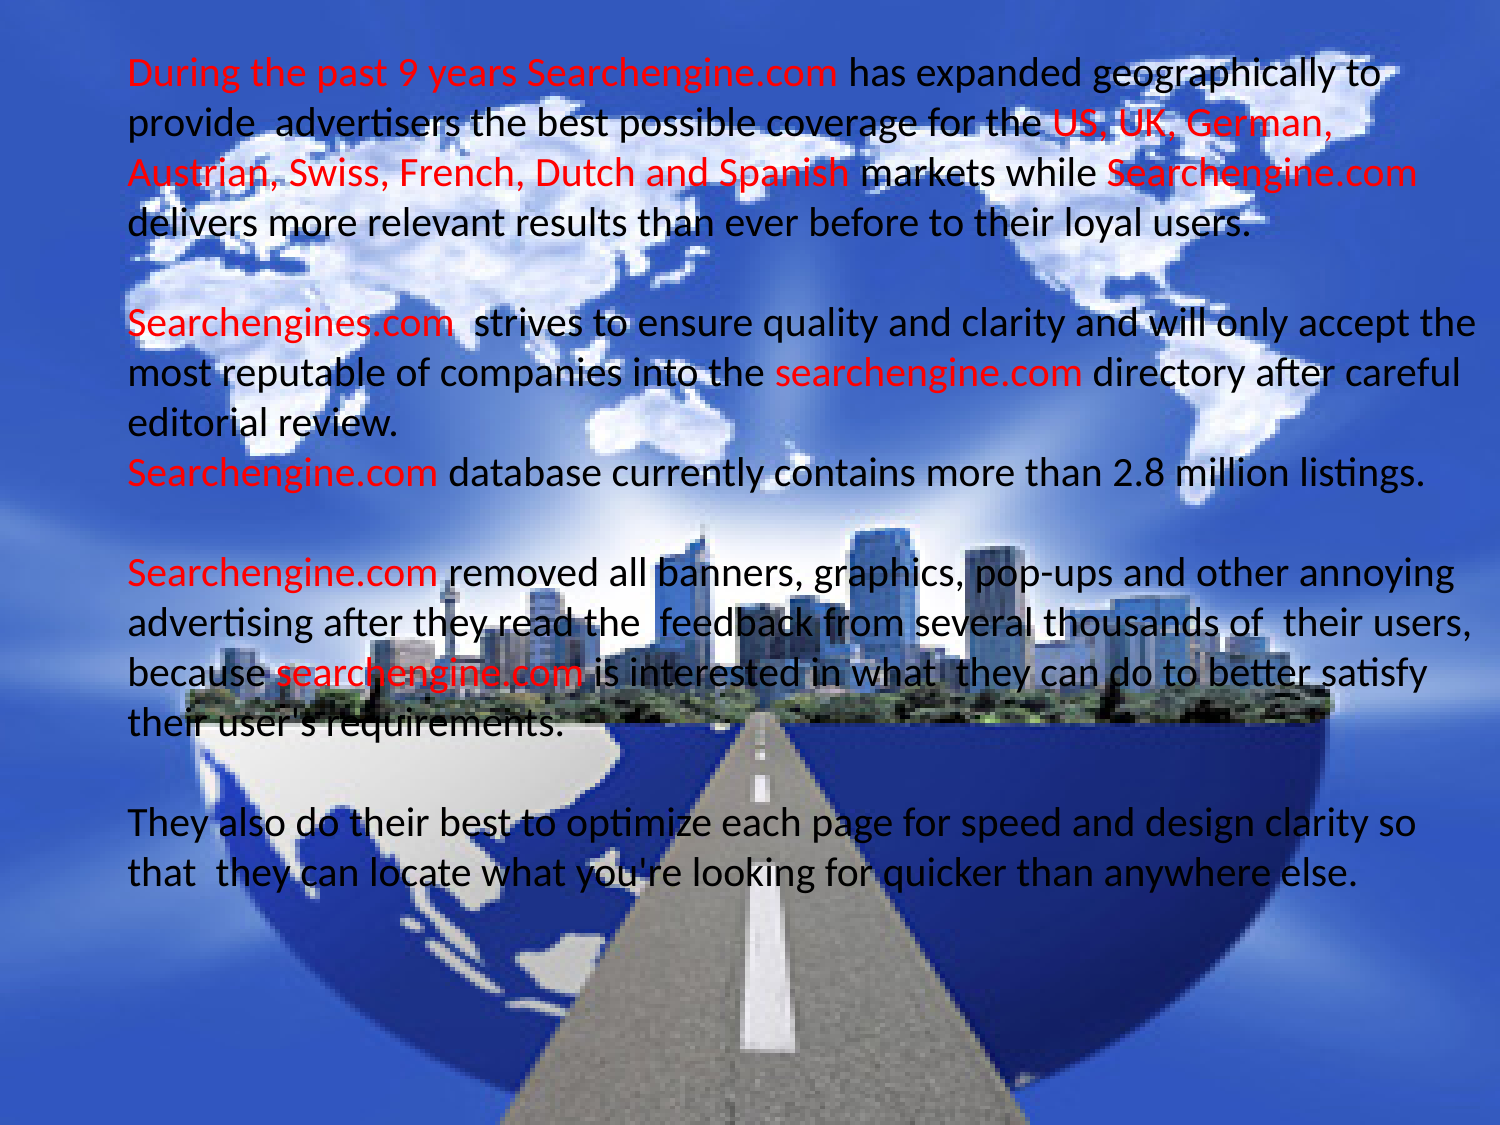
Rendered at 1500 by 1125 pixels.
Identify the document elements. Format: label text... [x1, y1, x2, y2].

picture [0, 0, 1500, 1125]
text_box During the past 9 years Searchengine.com has expanded geographically to provide advertisers the best possible coverage for the US, UK, German, Austrian, Swiss, French, Dutch and Spanish markets while Searchengine.com delivers more relevant results than ever before to their loyal users. Searchengines.com strives to ensure quality and clarity and will only accept the most reputable of companies into the searchengine.com directory after careful editorial review. Searchengine.com database currently contains more than 2.8 million listings. Searchengine.com removed all banners, graphics, pop-ups and other annoying advertising after they read the feedback from several thousands of their users, because searchengine.com is interested in what they can do to better satisfy their user's requirements. They also do their best to optimize each page for speed and design clarity so that they can locate what you're looking for quicker than anywhere else. [112, 37, 1500, 953]
